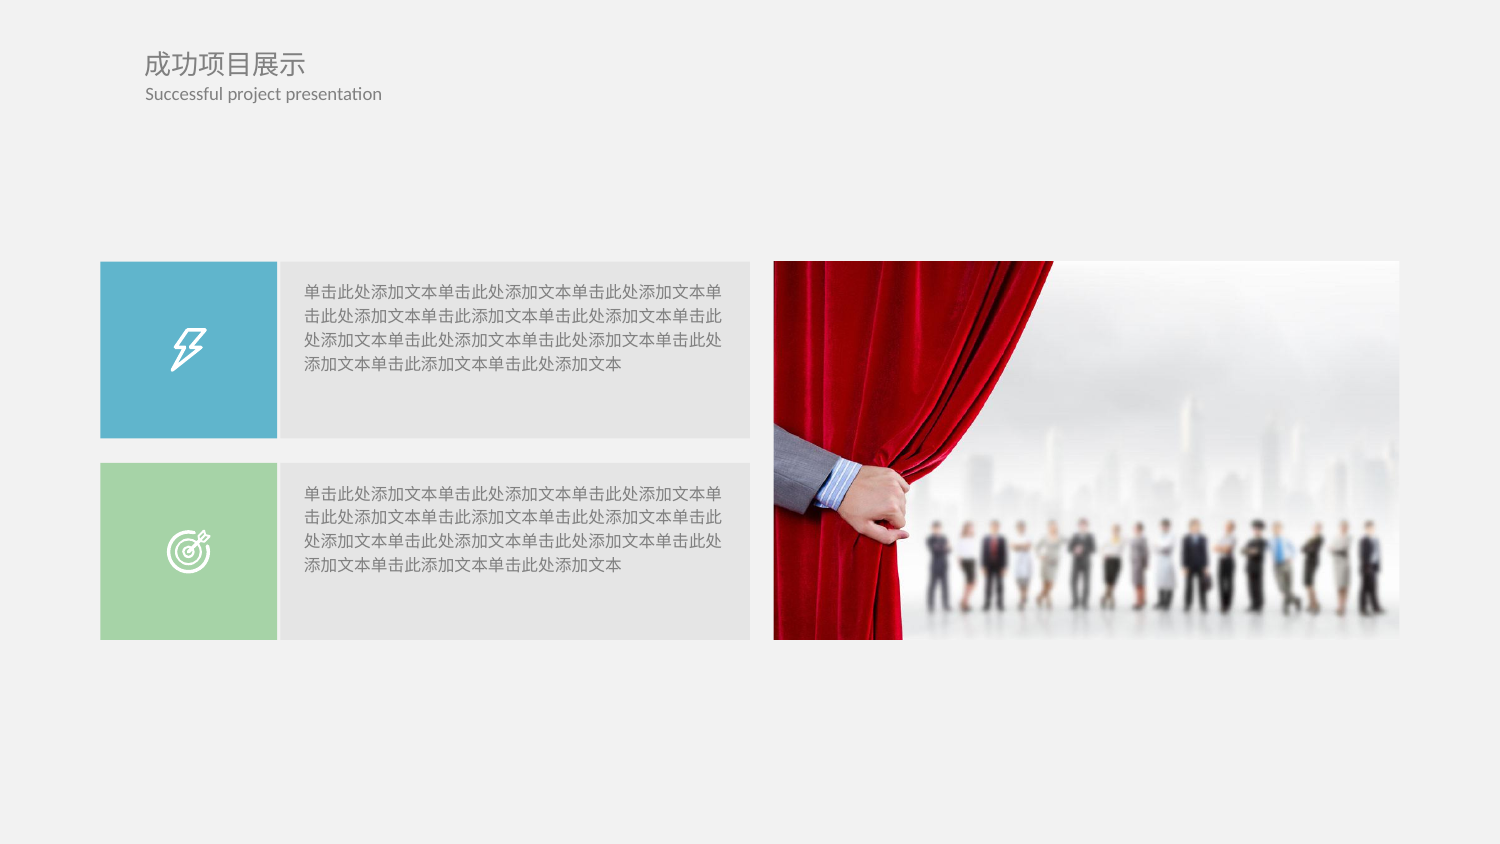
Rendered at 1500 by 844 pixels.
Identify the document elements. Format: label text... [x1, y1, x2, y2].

text_box [98, 259, 278, 441]
text_box [772, 259, 1401, 642]
text_box [174, 529, 211, 566]
text_box 单击此处添加文本单击此处添加文本单击此处添加文本单击此处添加文本单击此添加文本单击此处添加文本单击此处添加文本单击此处添加文本单击此处添加文本单击此处添加文本单击此添加文本单击此处添加文本 [303, 277, 727, 404]
text_box [278, 259, 752, 441]
text_box [170, 328, 207, 372]
text_box [98, 461, 278, 642]
text_box [166, 530, 211, 574]
text_box 单击此处添加文本单击此处添加文本单击此处添加文本单击此处添加文本单击此添加文本单击此处添加文本单击此处添加文本单击此处添加文本单击此处添加文本单击此处添加文本单击此添加文本单击此处添加文本 [303, 479, 727, 606]
text_box [278, 461, 752, 642]
